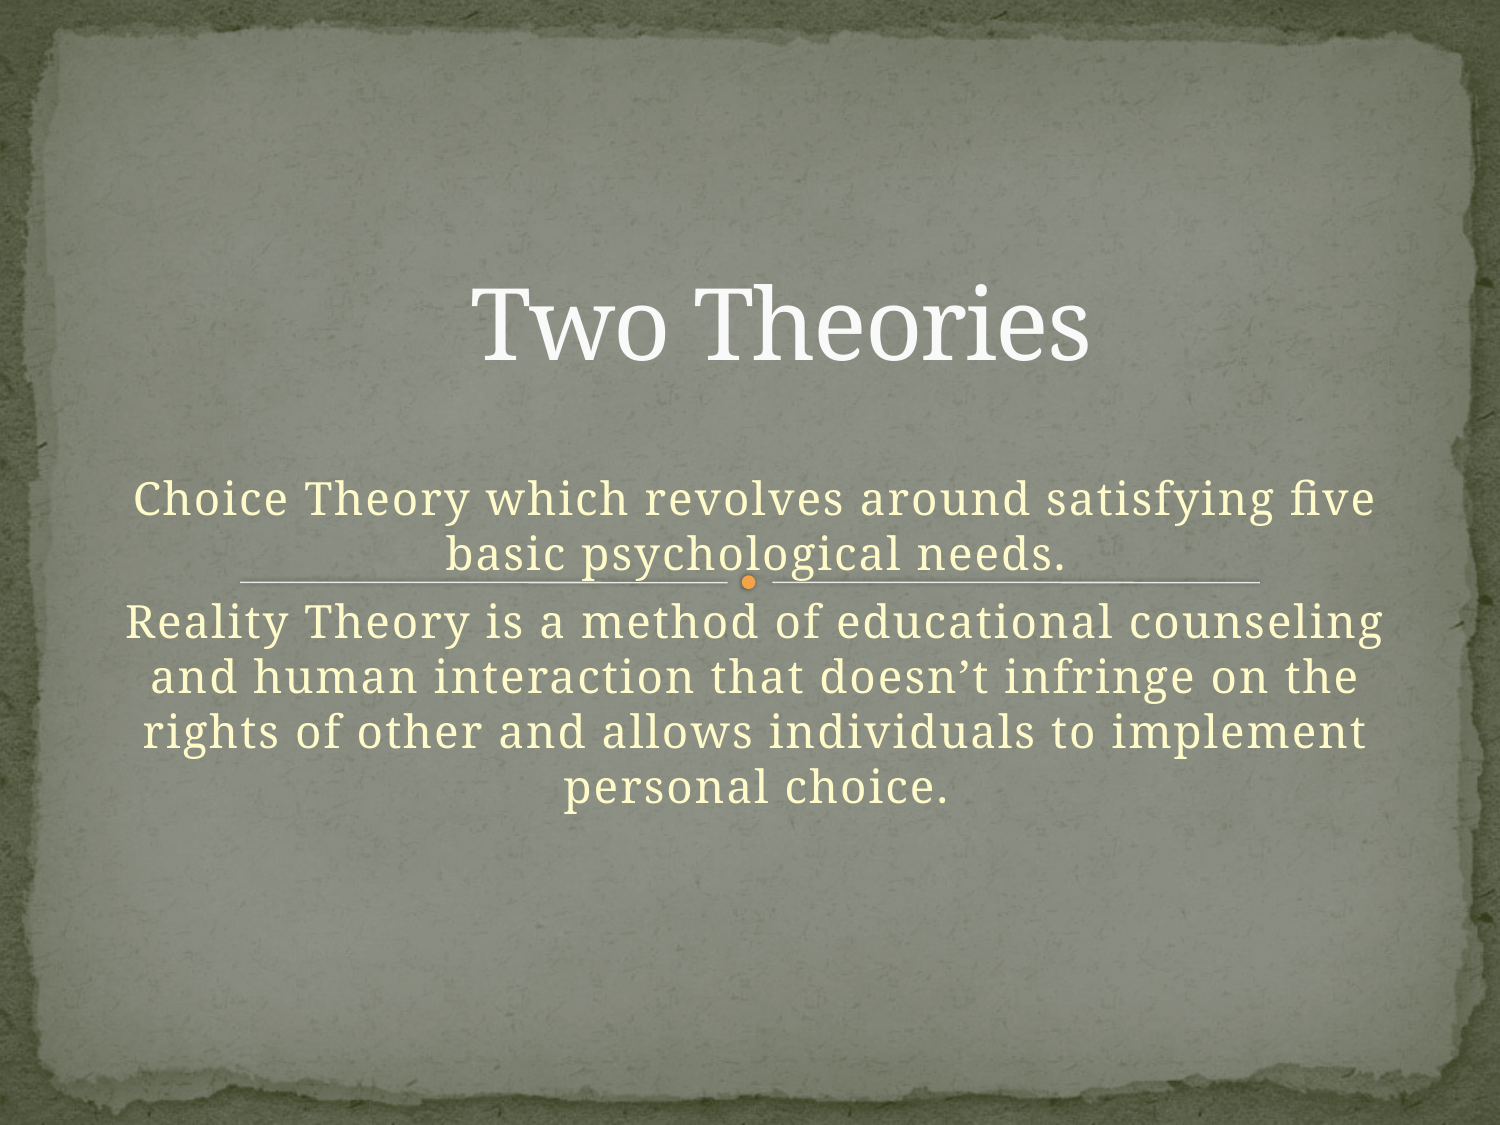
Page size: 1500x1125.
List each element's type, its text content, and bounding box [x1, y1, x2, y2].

subtitle Choice Theory which revolves around satisfying five basic psychological needs. Reality Theory is a method of educational counseling and human interaction that doesn’t infringe on the rights of other and allows individuals to implement personal choice. [75, 462, 1438, 856]
title Two Theories [99, 62, 1463, 388]
